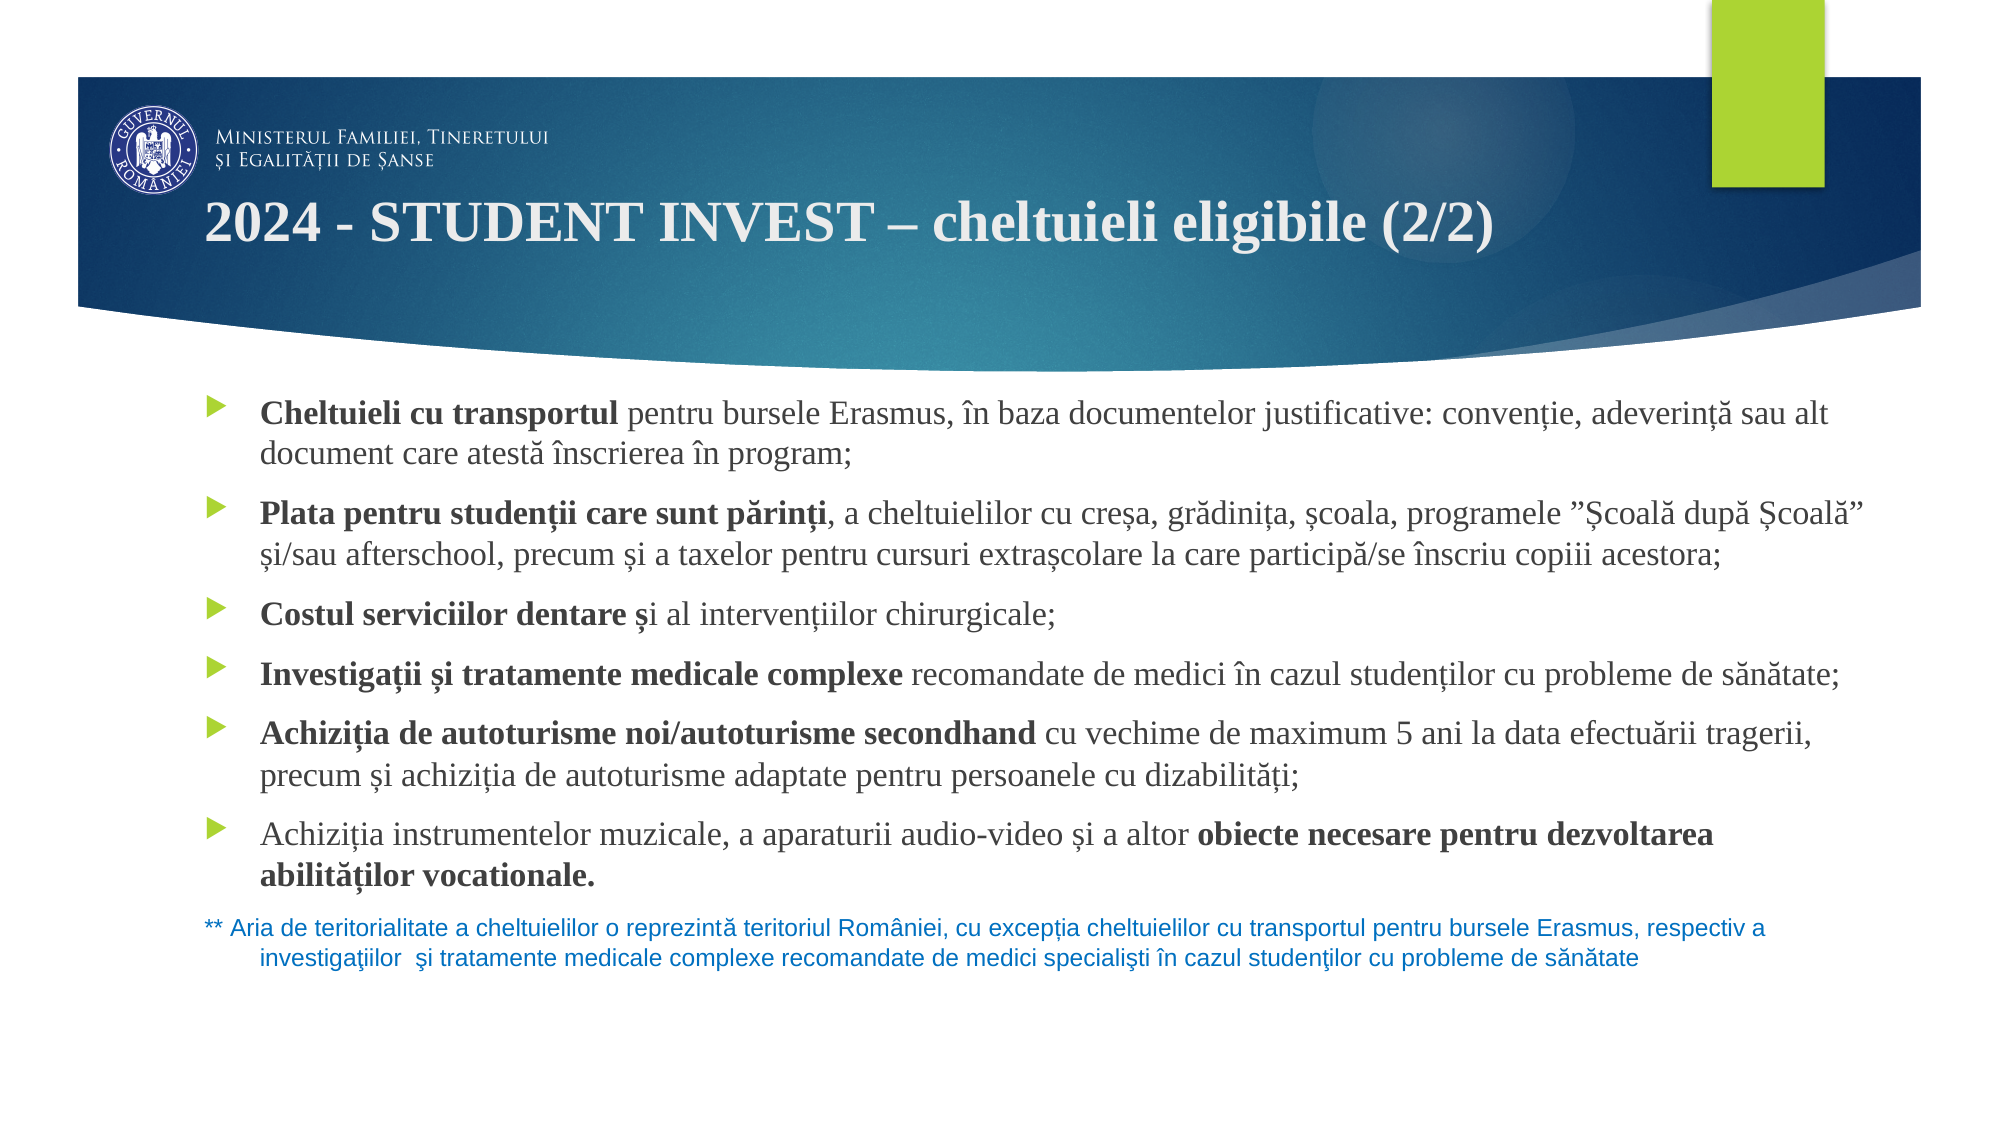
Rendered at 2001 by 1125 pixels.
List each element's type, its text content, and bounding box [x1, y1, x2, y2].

list Cheltuieli cu transportul pentru bursele Erasmus, în baza documentelor justificative: convenție, adeverință sau alt document care atestă înscrierea în program; Plata pentru studenții care sunt părinți, a cheltuielilor cu creșa, grădinița, școala, programele ”Școală după Școală” și/sau afterschool, precum și a taxelor pentru cursuri extrașcolare la care participă/se înscriu copiii acestora; Costul serviciilor dentare și al intervențiilor chirurgicale; Investigații și tratamente medicale complexe recomandate de medici în cazul studenților cu probleme de sănătate; Achiziția de autoturisme noi/autoturisme secondhand cu vechime de maximum 5 ani la data efectuării tragerii, precum și achiziția de autoturisme adaptate pentru persoanele cu dizabilități; Achiziția instrumentelor muzicale, a aparaturii audio-video și a altor obiecte necesare pentru dezvoltarea abilităților vocationale. ** Aria de teritorialitate a cheltuielilor o reprezintă teritoriul României, cu excepția cheltuielilor cu transportul pentru bursele Erasmus, respectiv a investigaţiilor şi tratamente medicale complexe recomandate de medici specialişti în cazul studenţilor cu probleme de sănătate [189, 382, 1892, 1059]
title 2024 - STUDENT INVEST – cheltuieli eligibile (2/2) [189, 159, 1627, 276]
picture [109, 105, 548, 195]
